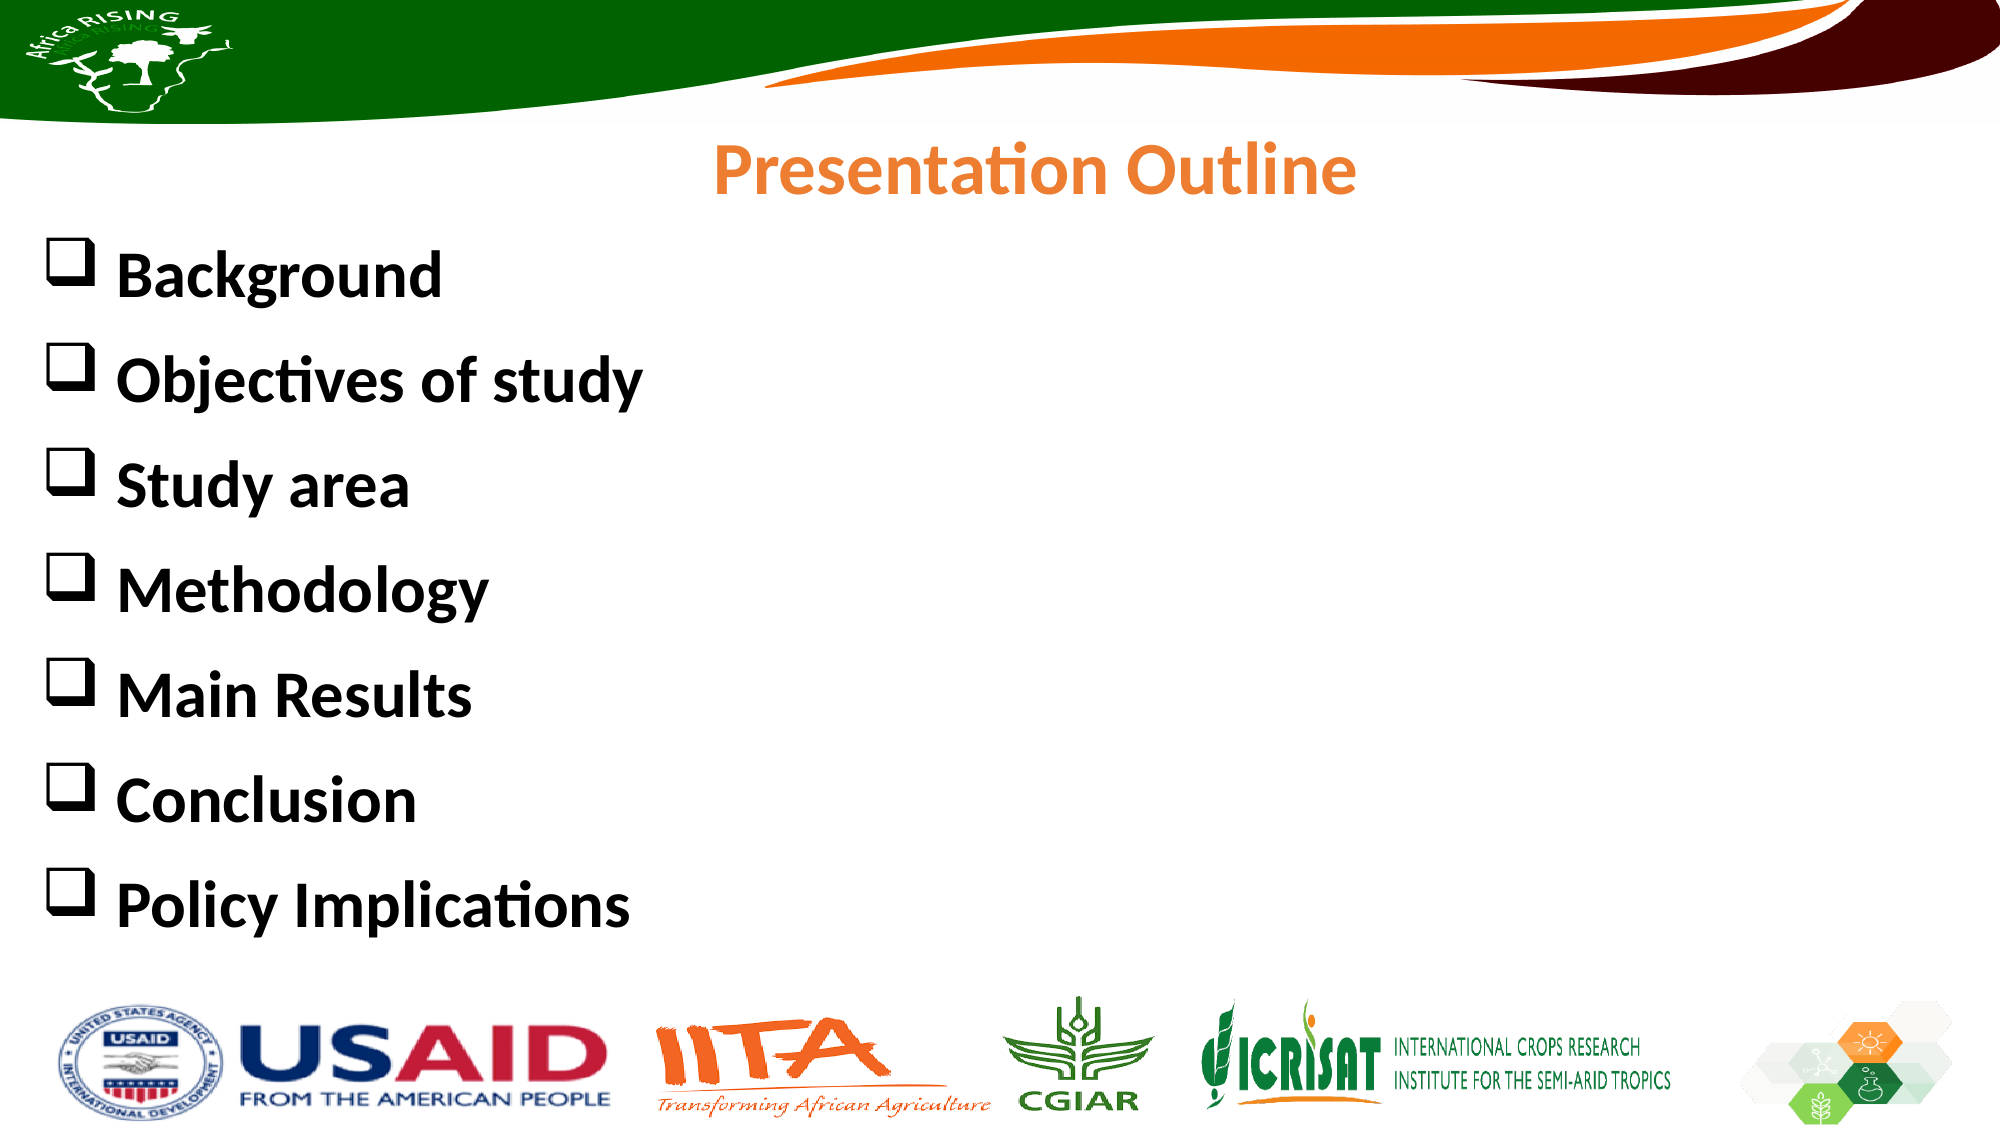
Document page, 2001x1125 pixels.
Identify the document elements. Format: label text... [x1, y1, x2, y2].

text_box Presentation Outline [83, 124, 1989, 217]
picture [656, 996, 1155, 1121]
text_box Background Objectives of study Study area Methodology Main Results Conclusion Policy Implications [26, 223, 1989, 1053]
picture [46, 1001, 623, 1124]
picture [0, 0, 2000, 124]
picture [1739, 1001, 1952, 1125]
picture [1199, 996, 1671, 1110]
